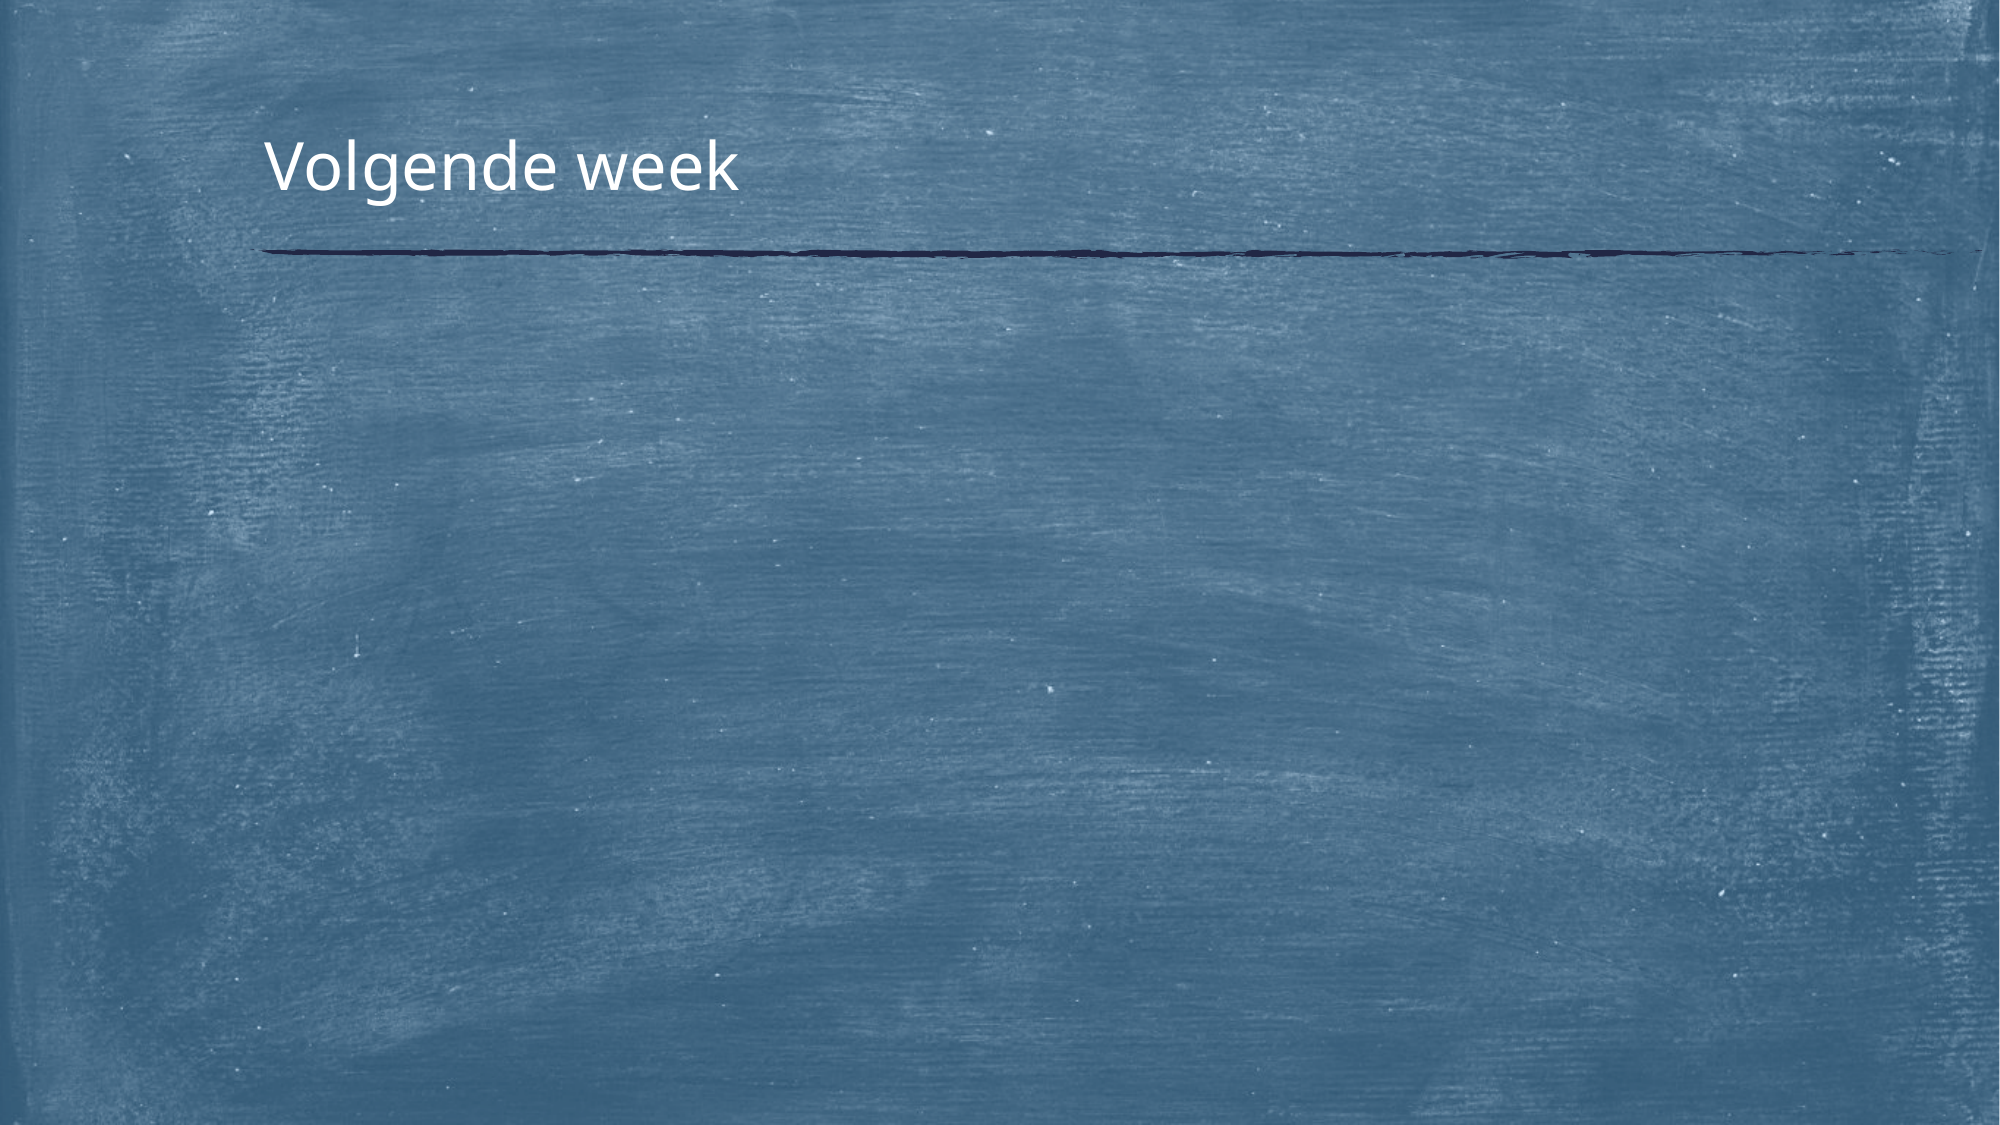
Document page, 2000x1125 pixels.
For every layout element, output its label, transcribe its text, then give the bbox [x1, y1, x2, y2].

title Volgende week [249, 45, 1750, 213]
